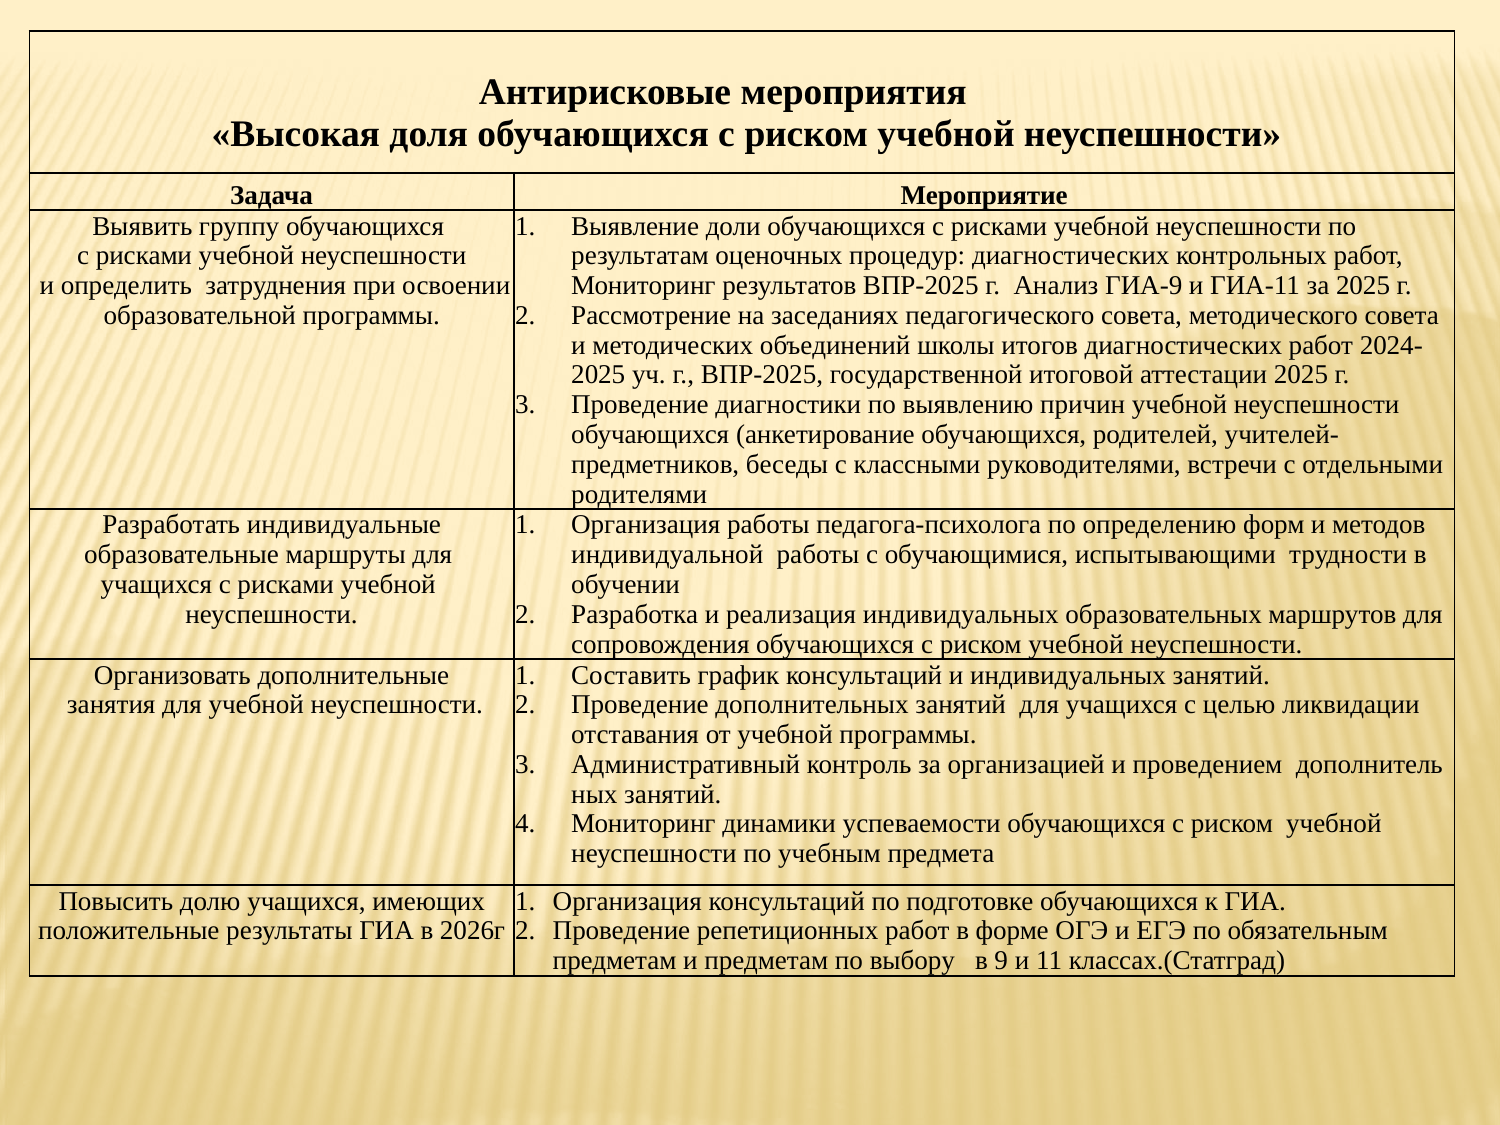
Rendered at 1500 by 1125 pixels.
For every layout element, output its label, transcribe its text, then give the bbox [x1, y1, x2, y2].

table_cell Составить график консультаций и индивидуальных занятий. Проведение дополнительных занятий для учащихся с целью ликвидации отставания от учебной программы. Административный контроль за организацией и проведением дополнитель ных занятий. Мониторинг динамики успеваемости обучающихся с риском учебной неуспешности по учебным предмета [515, 660, 1454, 884]
table_cell Задача [30, 174, 513, 209]
table_cell Мероприятие [515, 174, 1454, 209]
table_cell Разработать индивидуальные образовательные маршруты для учащихся с рисками учебной неуспешности. [30, 510, 513, 658]
table_cell Организовать дополнительные занятия для учебной неуспешности. [30, 660, 513, 884]
table_cell Выявить группу обучающихся с рисками учебной неуспешности и определить затруднения при освоении образовательной программы. [30, 211, 513, 508]
table_header Антирисковые мероприятия «Высокая доля обучающихся с риском учебной неуспешности» [30, 32, 1454, 172]
table_cell Организация работы педагога-психолога по определению форм и методов индивидуальной работы с обучающимися, испытывающими трудности в обучении Разработка и реализация индивидуальных образовательных маршрутов для сопровождения обучающихся с риском учебной неуспешности. [515, 510, 1454, 658]
table_cell Выявление доли обучающихся с рисками учебной неуспешности по результатам оценочных процедур: диагностических контрольных работ, Мониторинг результатов ВПР-2025 г. Анализ ГИА-9 и ГИА-11 за 2025 г. Рассмотрение на заседаниях педагогического совета, методического совета и методических объединений школы итогов диагностических работ 2024-2025 уч. г., ВПР-2025, государственной итоговой аттестации 2025 г. Проведение диагностики по выявлению причин учебной неуспешности обучающихся (анкетирование обучающихся, родителей, учителей-предметников, беседы с классными руководителями, встречи с отдельными родителями [515, 211, 1454, 508]
table_cell Повысить долю учащихся, имеющих положительные результаты ГИА в 2026г [30, 886, 513, 975]
table_cell Организация консультаций по подготовке обучающихся к ГИА. Проведение репетиционных работ в форме ОГЭ и ЕГЭ по обязательным предметам и предметам по выбору в 9 и 11 классах.(Статград) [515, 886, 1454, 975]
